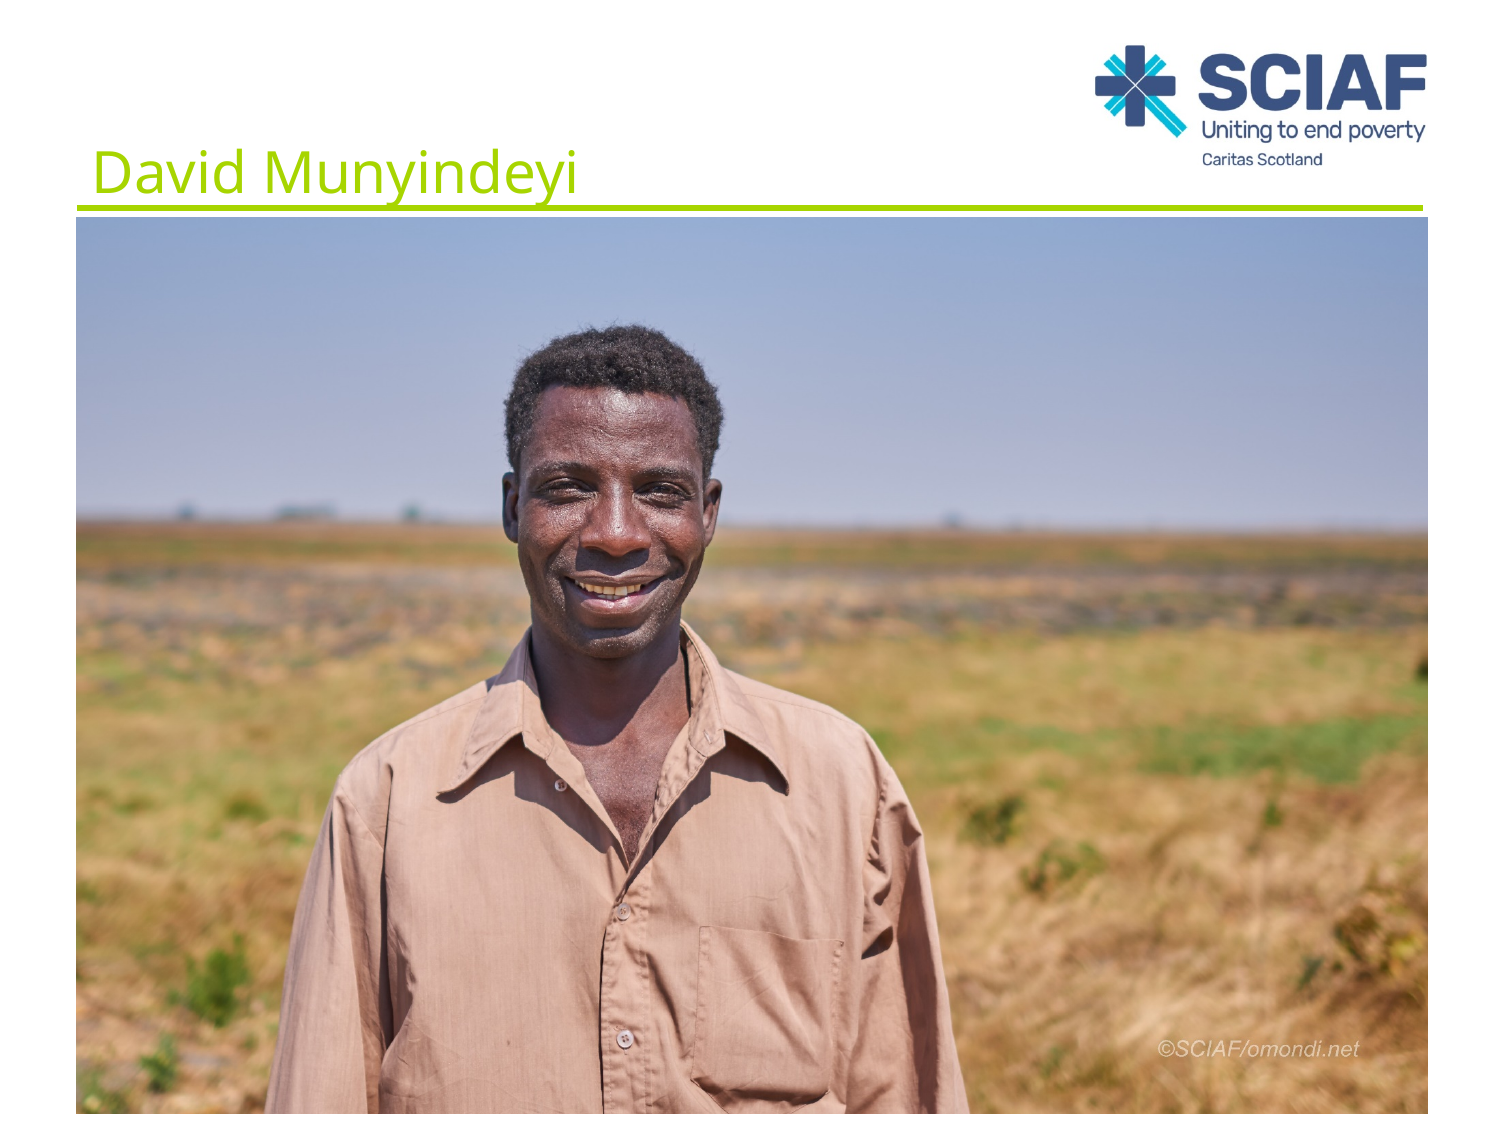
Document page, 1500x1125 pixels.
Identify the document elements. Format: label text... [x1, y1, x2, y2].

picture [1093, 43, 1428, 167]
picture [76, 217, 1428, 1114]
text_box David Munyindeyi [76, 127, 665, 207]
